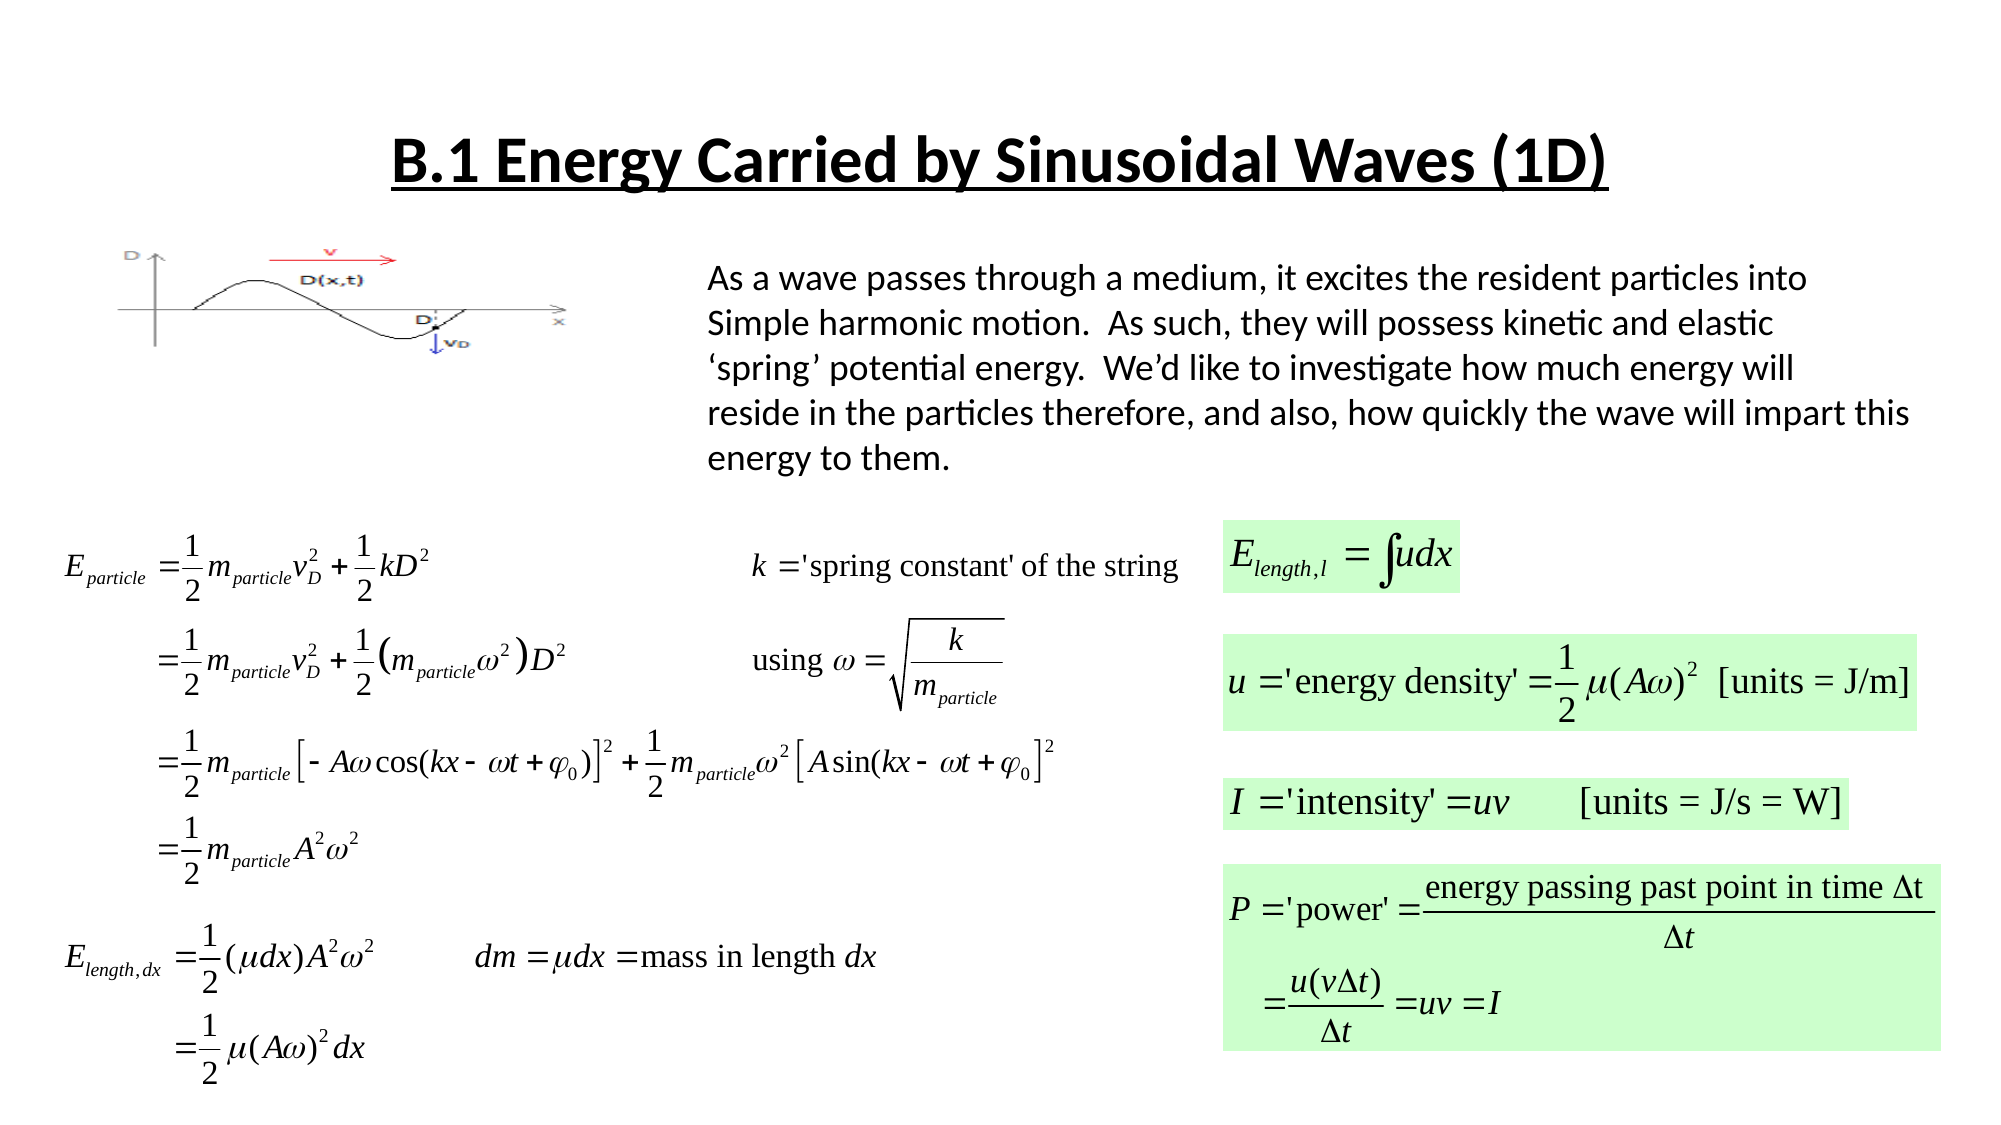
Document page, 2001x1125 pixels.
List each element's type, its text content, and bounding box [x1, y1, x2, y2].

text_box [1222, 519, 1460, 594]
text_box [58, 911, 884, 1093]
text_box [1223, 778, 1849, 831]
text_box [89, 233, 623, 486]
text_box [1223, 633, 1917, 731]
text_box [1223, 864, 1942, 1051]
text_box As a wave passes through a medium, it excites the resident particles into Simple harmonic motion. As such, they will possess kinetic and elastic ‘spring’ potential energy. We’d like to investigate how much energy will reside in the particles therefore, and also, how quickly the wave will impart this energy to them. [692, 245, 1942, 486]
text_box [58, 523, 1186, 892]
title B.1 Energy Carried by Sinusoidal Waves (1D) [249, 95, 1750, 205]
